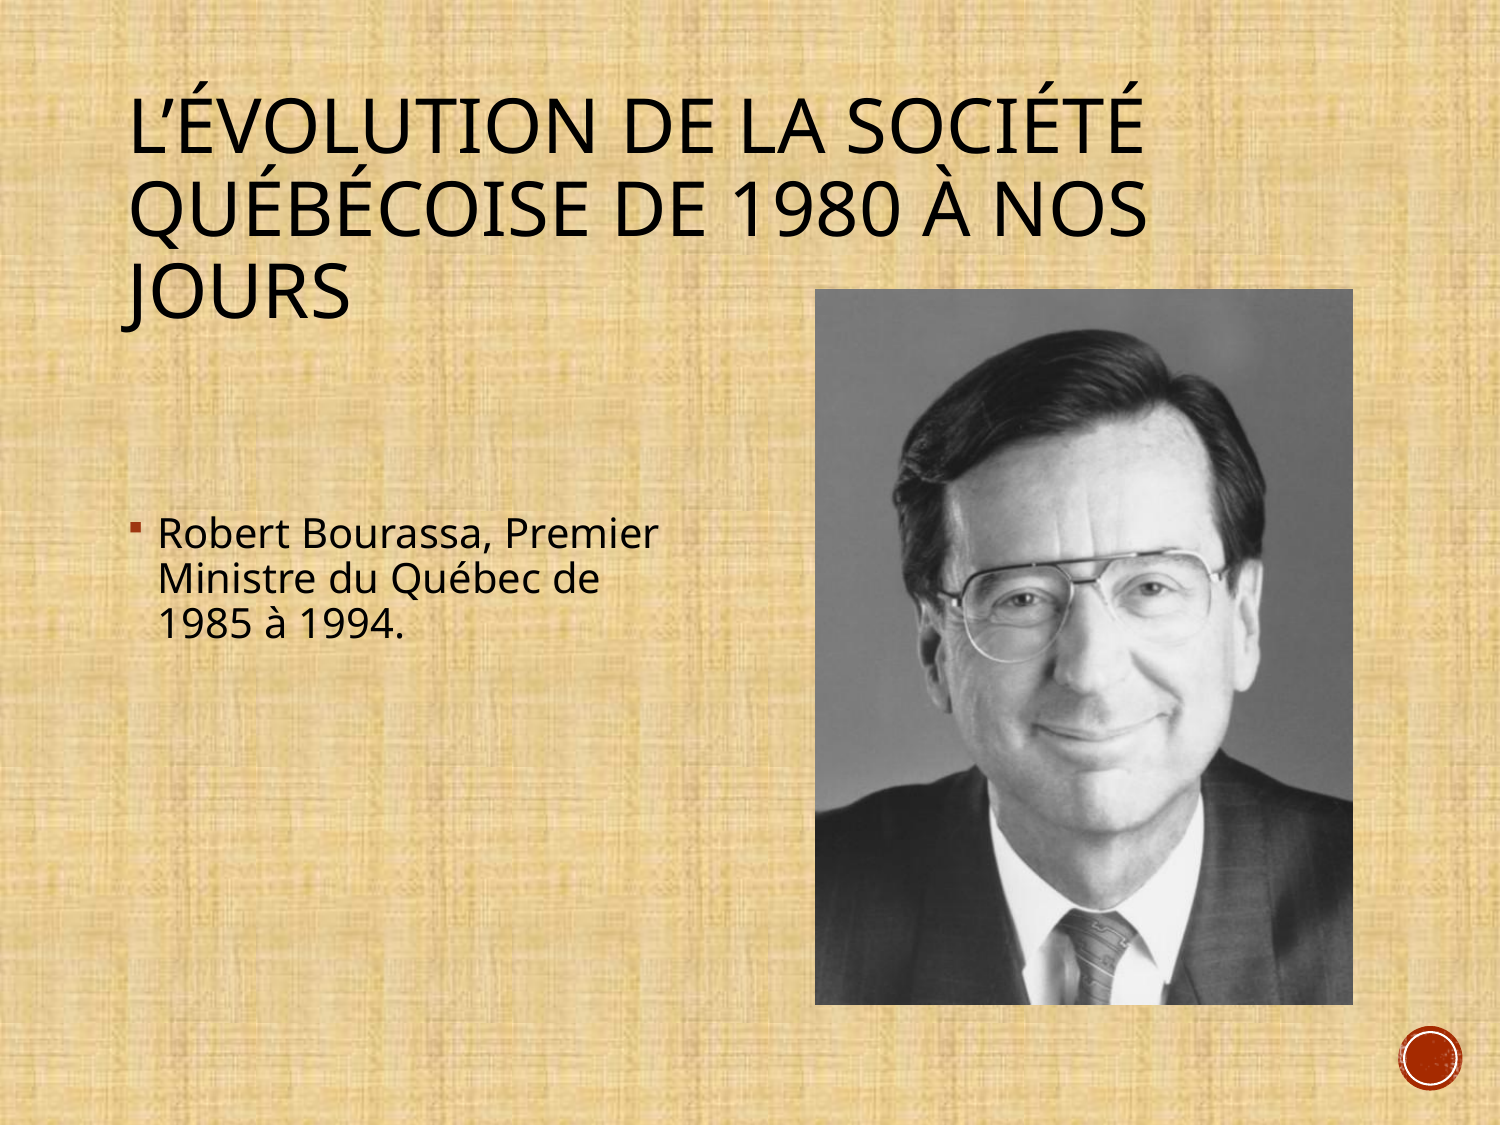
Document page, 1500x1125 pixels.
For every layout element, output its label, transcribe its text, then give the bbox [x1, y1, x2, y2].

list Robert Bourassa, Premier Ministre du Québec de 1985 à 1994. [112, 360, 713, 1013]
picture [0, 0, 1500, 1125]
title L’évolution de la société québécoise de 1980 à nos jours [112, 79, 1388, 344]
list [818, 292, 1351, 1004]
